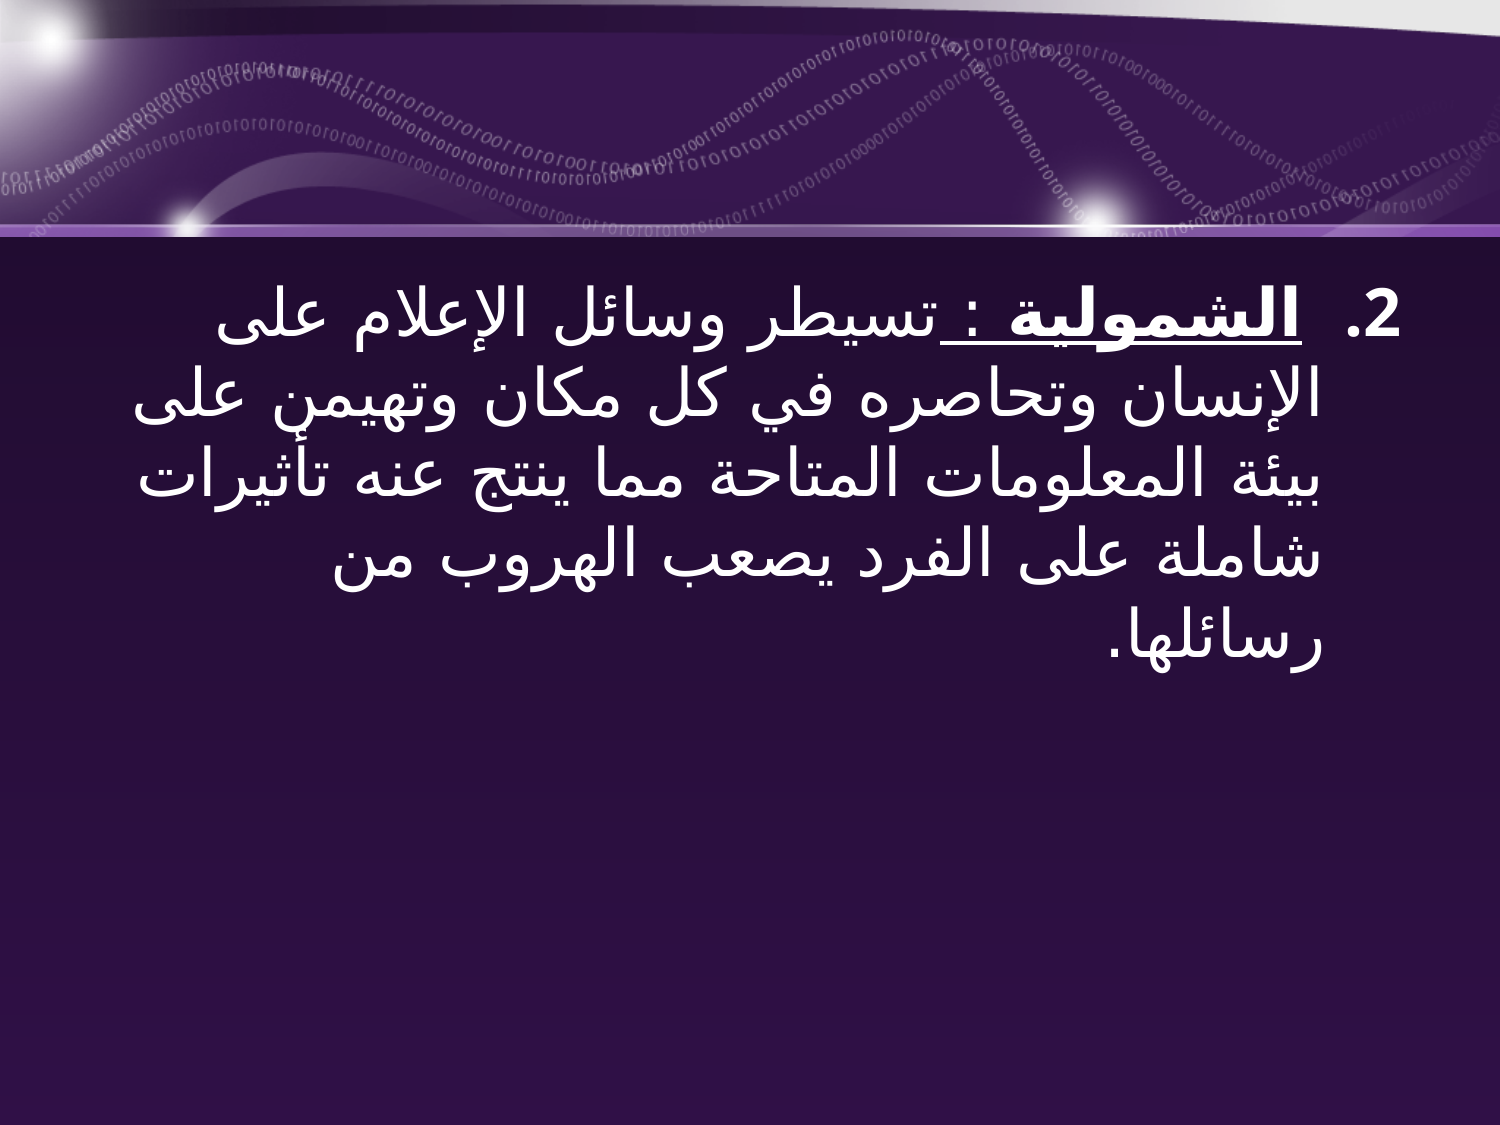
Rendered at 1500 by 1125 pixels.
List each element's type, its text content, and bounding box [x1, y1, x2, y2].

picture [0, 0, 1500, 237]
list الشمولية : تسيطر وسائل الإعلام على الإنسان وتحاصره في كل مكان وتهيمن على بيئة المعلومات المتاحة مما ينتج عنه تأثيرات شاملة على الفرد يصعب الهروب من رسائلها. [75, 262, 1425, 1005]
